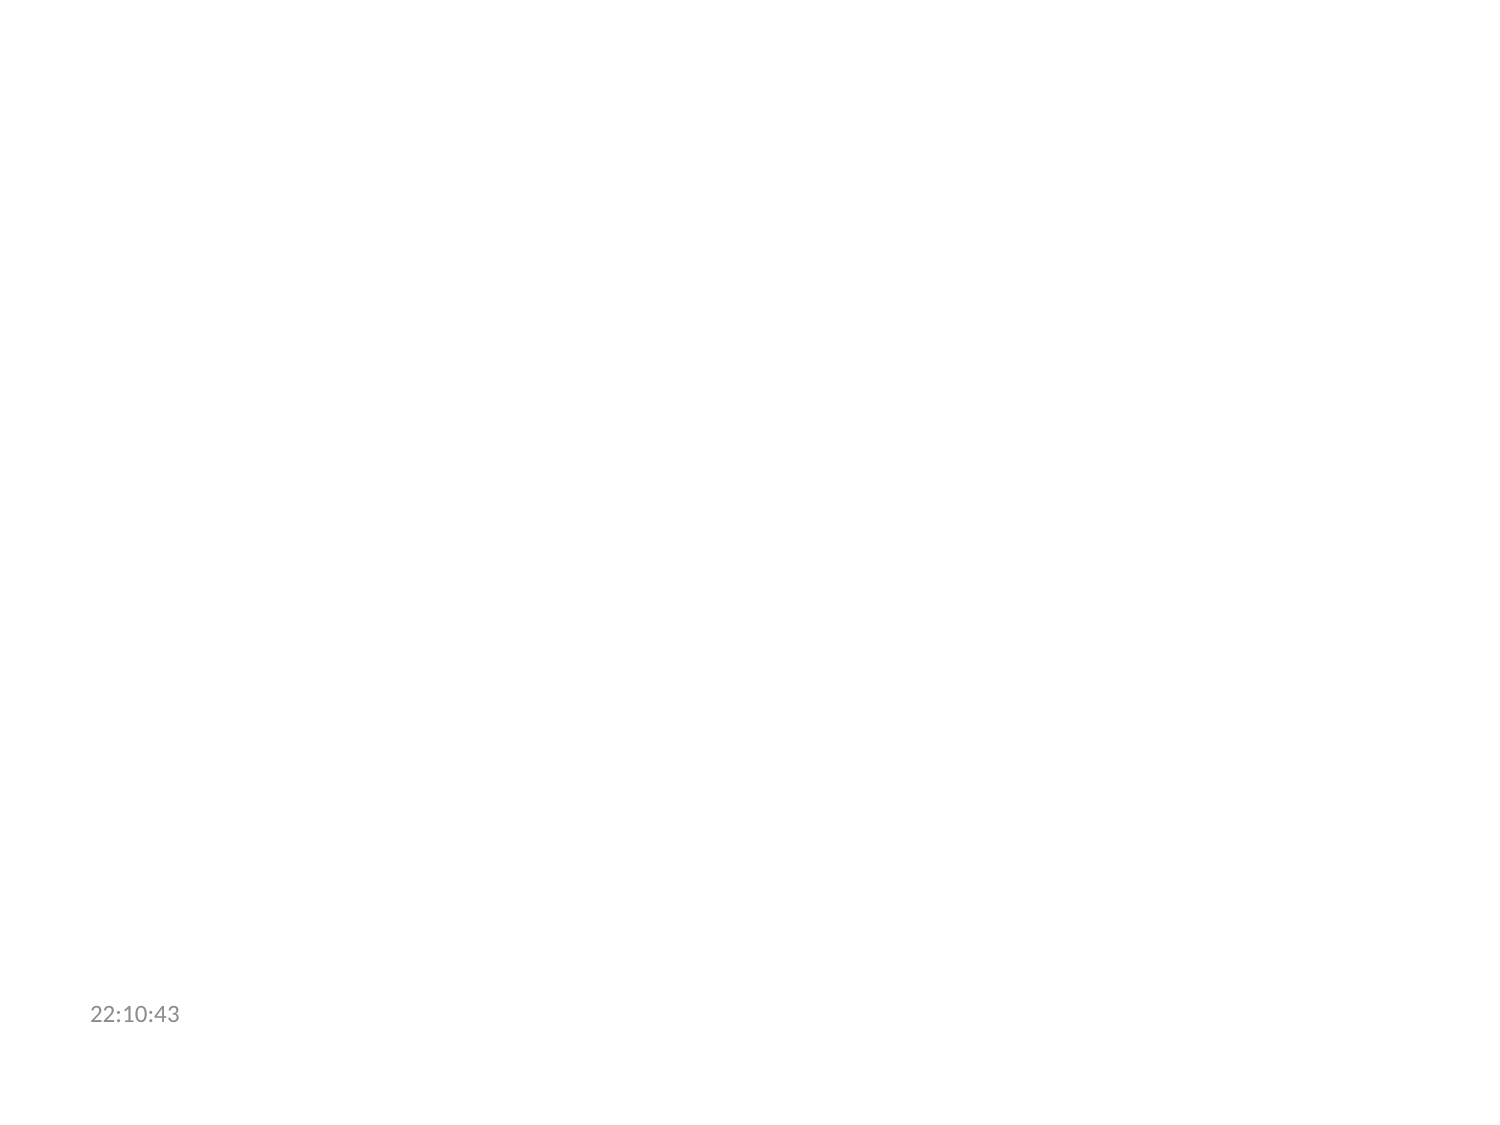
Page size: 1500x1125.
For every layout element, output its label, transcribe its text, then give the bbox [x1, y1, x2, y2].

text_box 15:35:09 [75, 982, 425, 1043]
